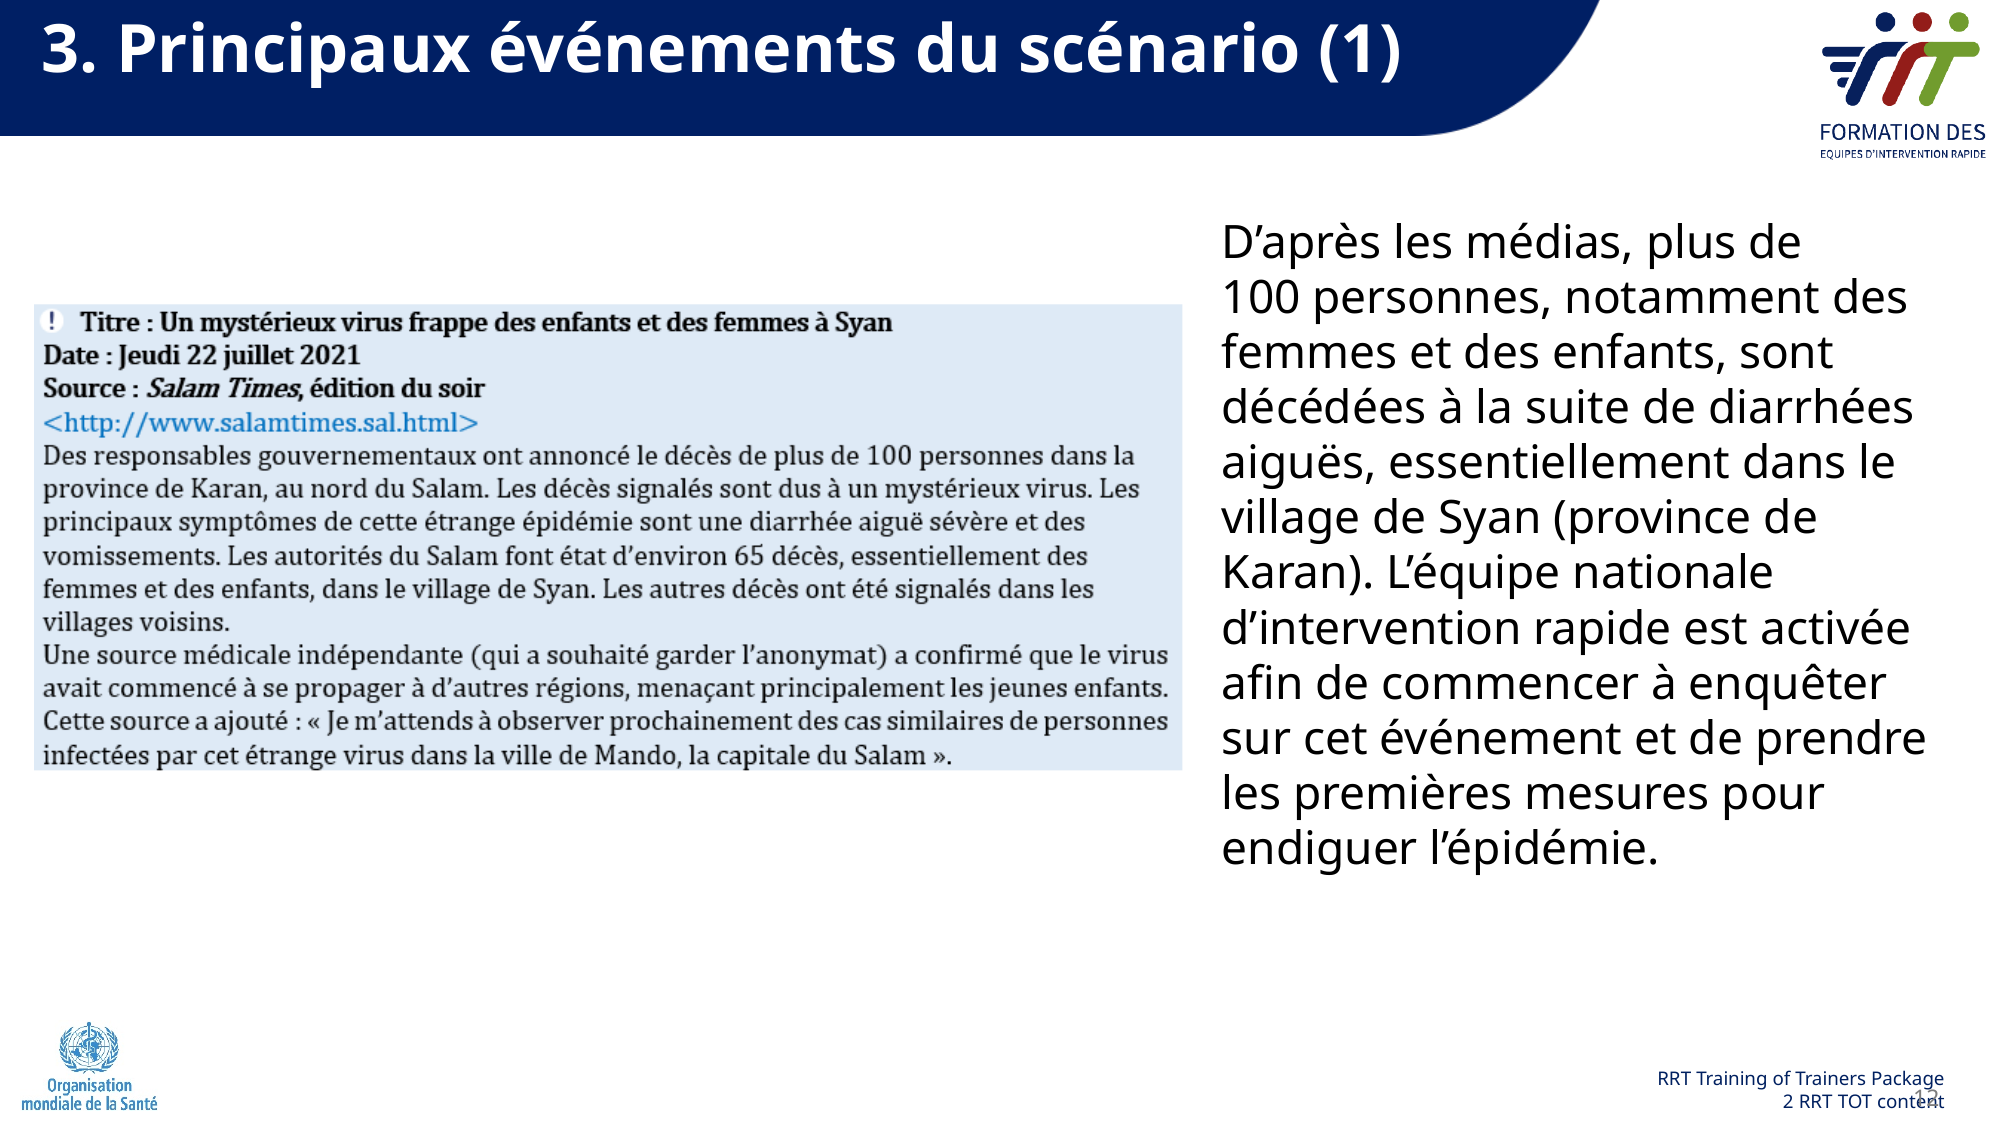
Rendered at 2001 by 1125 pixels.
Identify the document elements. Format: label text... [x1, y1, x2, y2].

title 3. Principaux événements du scénario (1) [33, 0, 1487, 104]
list D’après les médias, plus de 100 personnes, notamment des femmes et des enfants, sont décédées à la suite de diarrhées aiguës, essentiellement dans le village de Syan (province de Karan). L’équipe nationale d’intervention rapide est activée afin de commencer à enquêter sur cet événement et de prendre les premières mesures pour endiguer l’épidémie. [1213, 204, 1937, 969]
picture [1820, 11, 1986, 160]
picture [20, 1020, 158, 1111]
picture [0, 0, 1623, 136]
picture [34, 302, 1185, 776]
